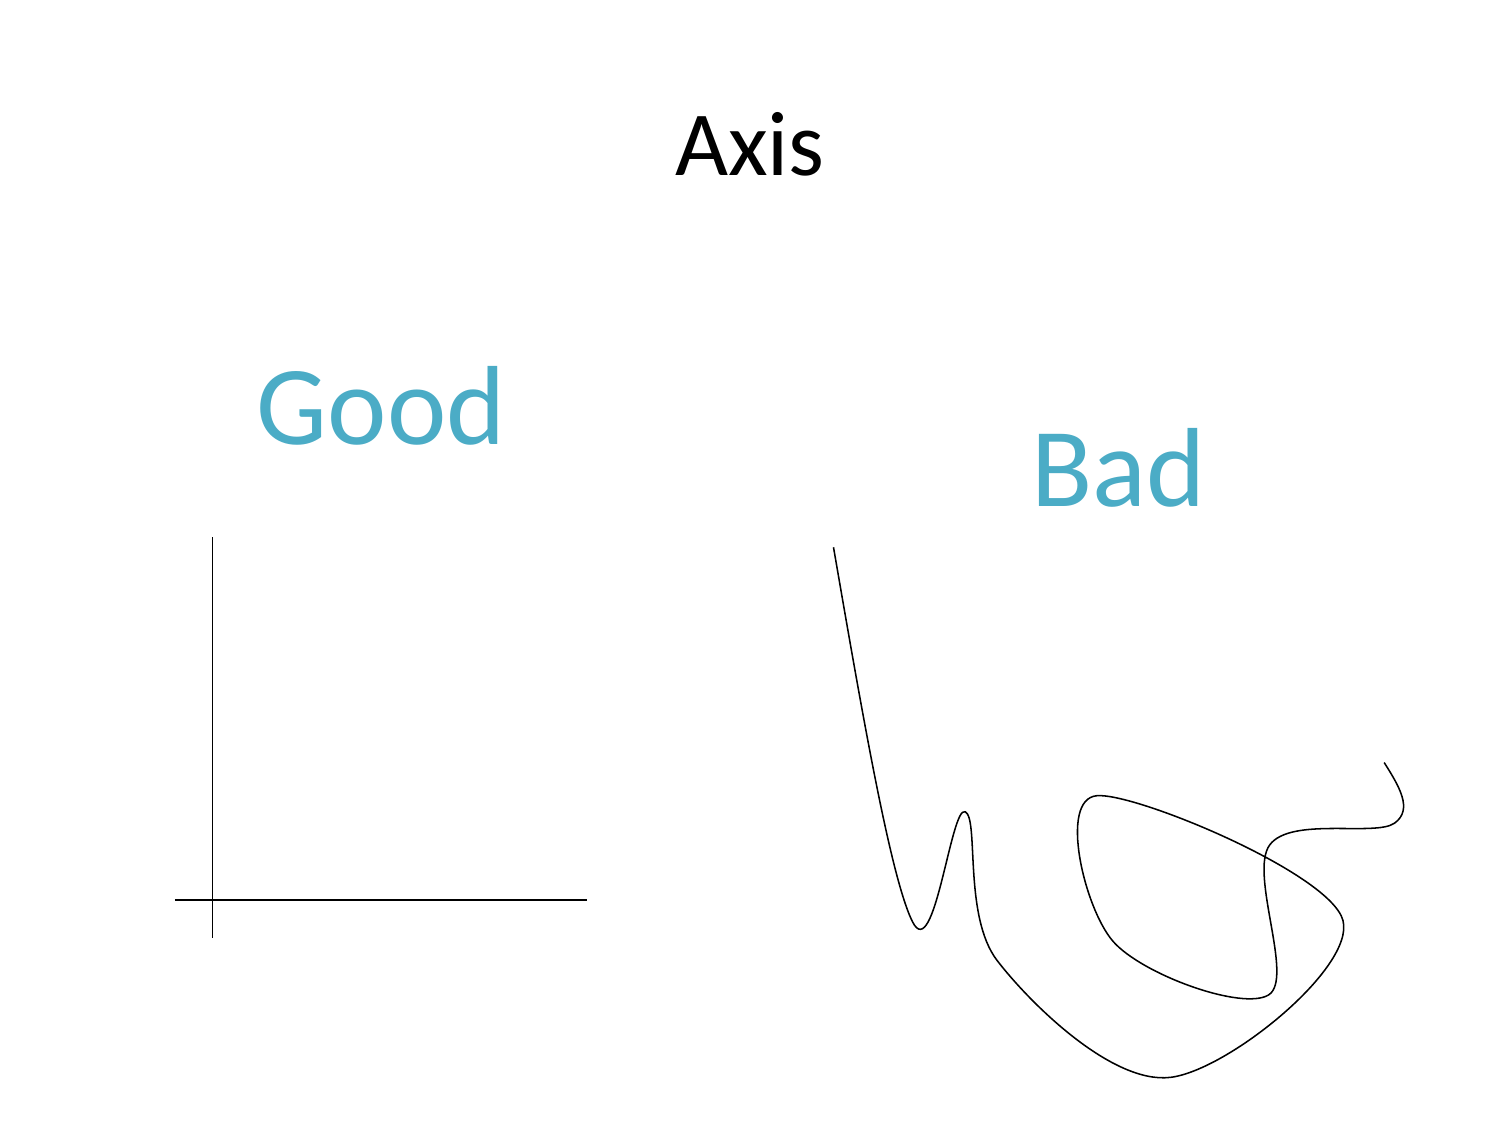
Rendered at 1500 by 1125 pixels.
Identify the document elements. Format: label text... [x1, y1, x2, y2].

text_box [174, 324, 588, 938]
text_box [833, 385, 1404, 1079]
title Axis [75, 45, 1425, 233]
